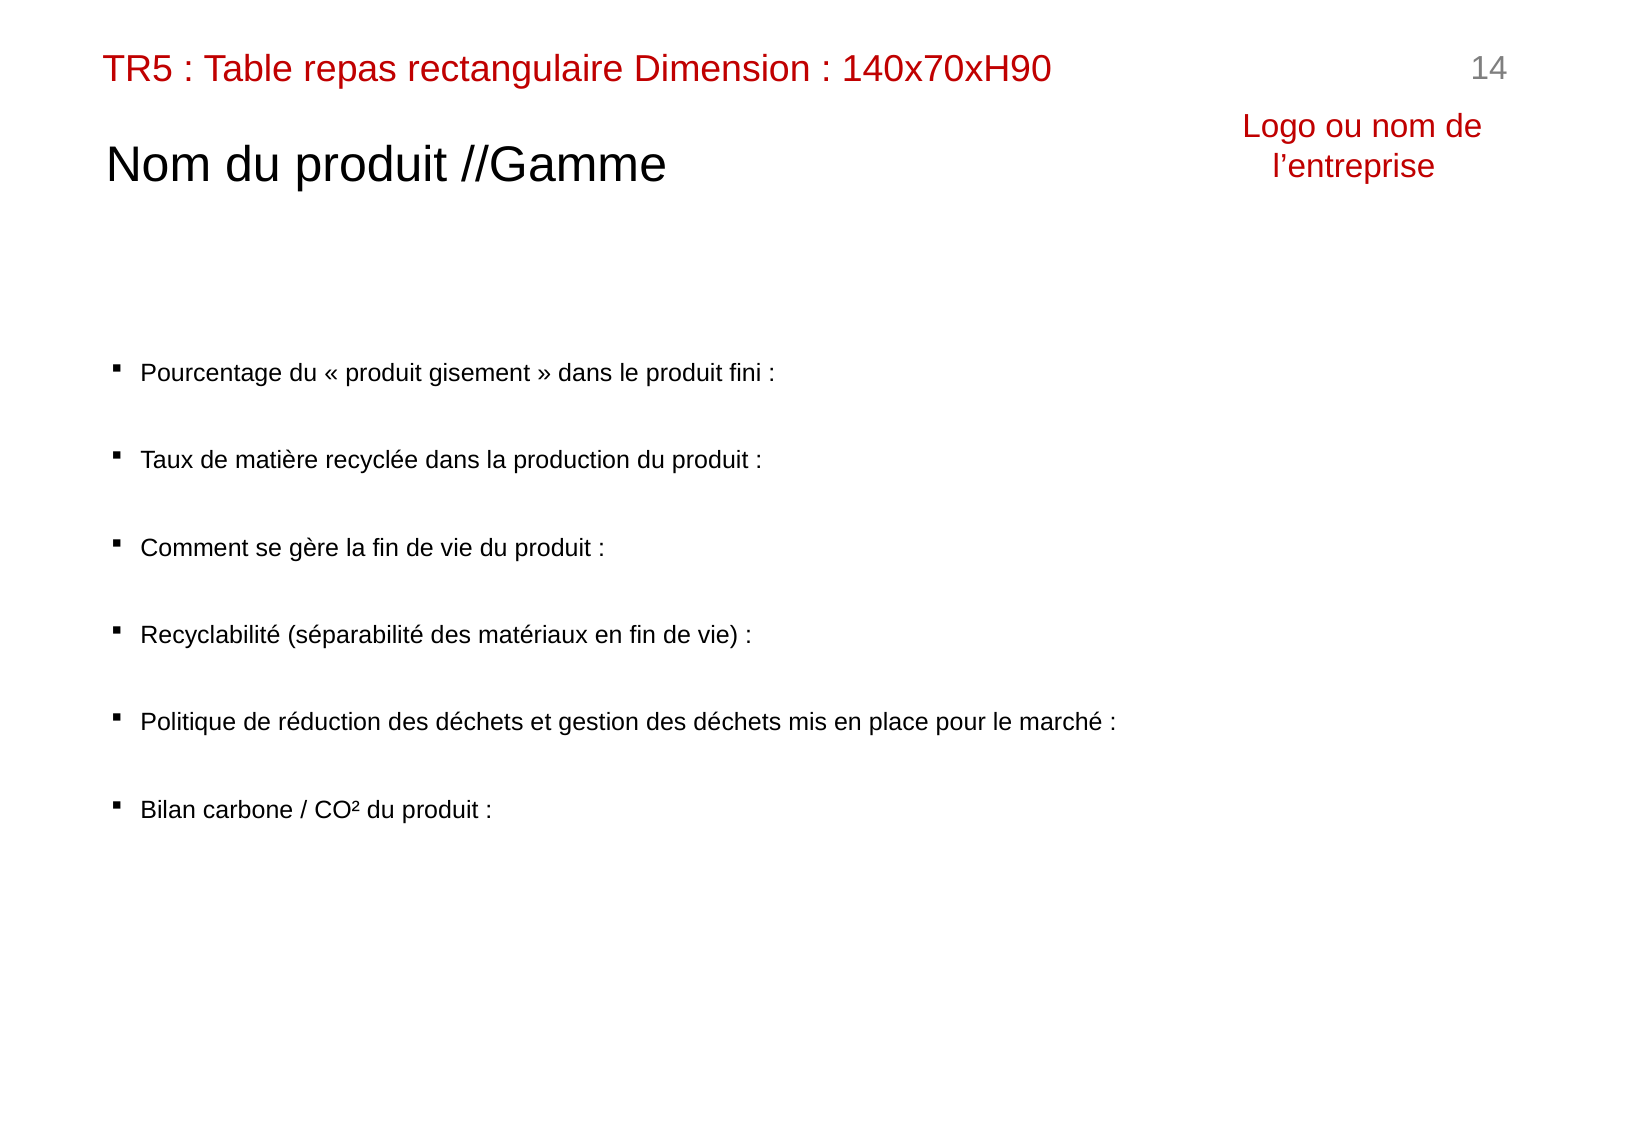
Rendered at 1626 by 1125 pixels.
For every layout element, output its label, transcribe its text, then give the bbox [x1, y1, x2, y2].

title TR5 : Table repas rectangulaire Dimension : 140x70xH90 [102, 19, 1426, 109]
text_box Pourcentage du « produit gisement » dans le produit fini : Taux de matière recyclée dans la production du produit : Comment se gère la fin de vie du produit : Recyclabilité (séparabilité des matériaux en fin de vie) : Politique de réduction des déchets et gestion des déchets mis en place pour le marché : Bilan carbone / CO² du produit : [81, 304, 1333, 1067]
text_box Logo ou nom de l’entreprise [1141, 91, 1567, 197]
list Nom du produit //Gamme [91, 109, 1523, 215]
slide_number 14 [1426, 19, 1523, 91]
